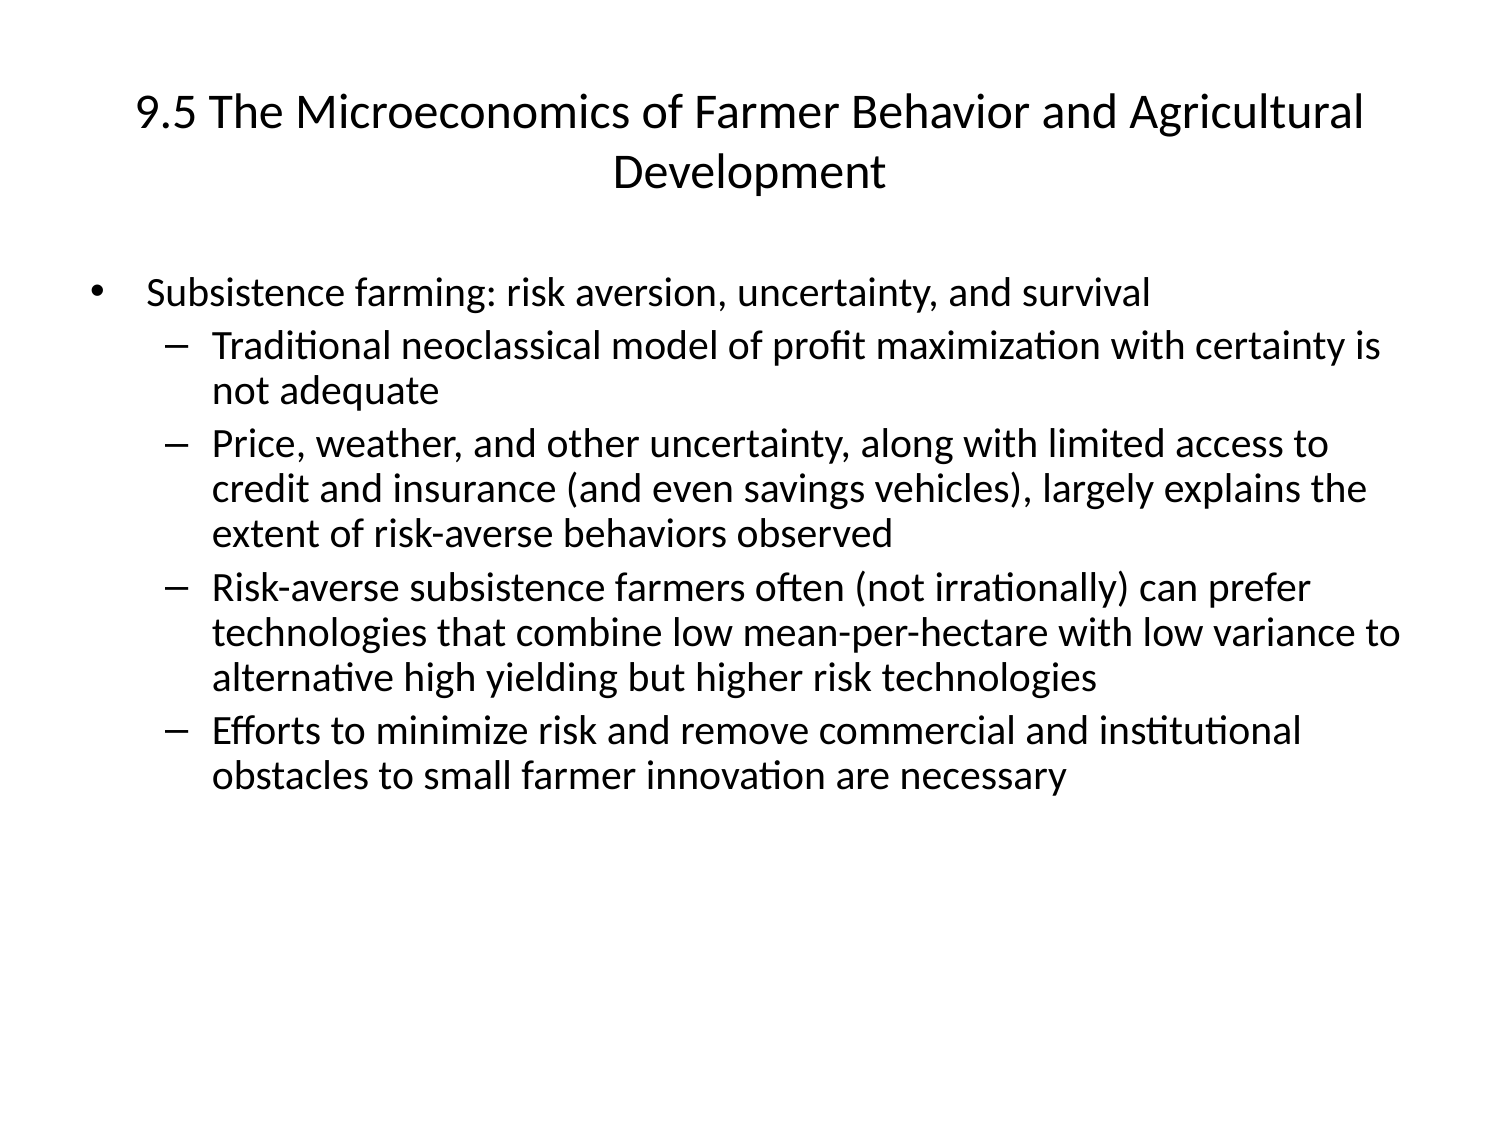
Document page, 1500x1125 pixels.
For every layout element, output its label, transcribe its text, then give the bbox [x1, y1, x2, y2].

title 9.5 The Microeconomics of Farmer Behavior and Agricultural Development [75, 45, 1425, 233]
list Subsistence farming: risk aversion, uncertainty, and survival Traditional neoclassical model of profit maximization with certainty is not adequate Price, weather, and other uncertainty, along with limited access to credit and insurance (and even savings vehicles), largely explains the extent of risk-averse behaviors observed Risk-averse subsistence farmers often (not irrationally) can prefer technologies that combine low mean-per-hectare with low variance to alternative high yielding but higher risk technologies Efforts to minimize risk and remove commercial and institutional obstacles to small farmer innovation are necessary [75, 262, 1425, 1005]
